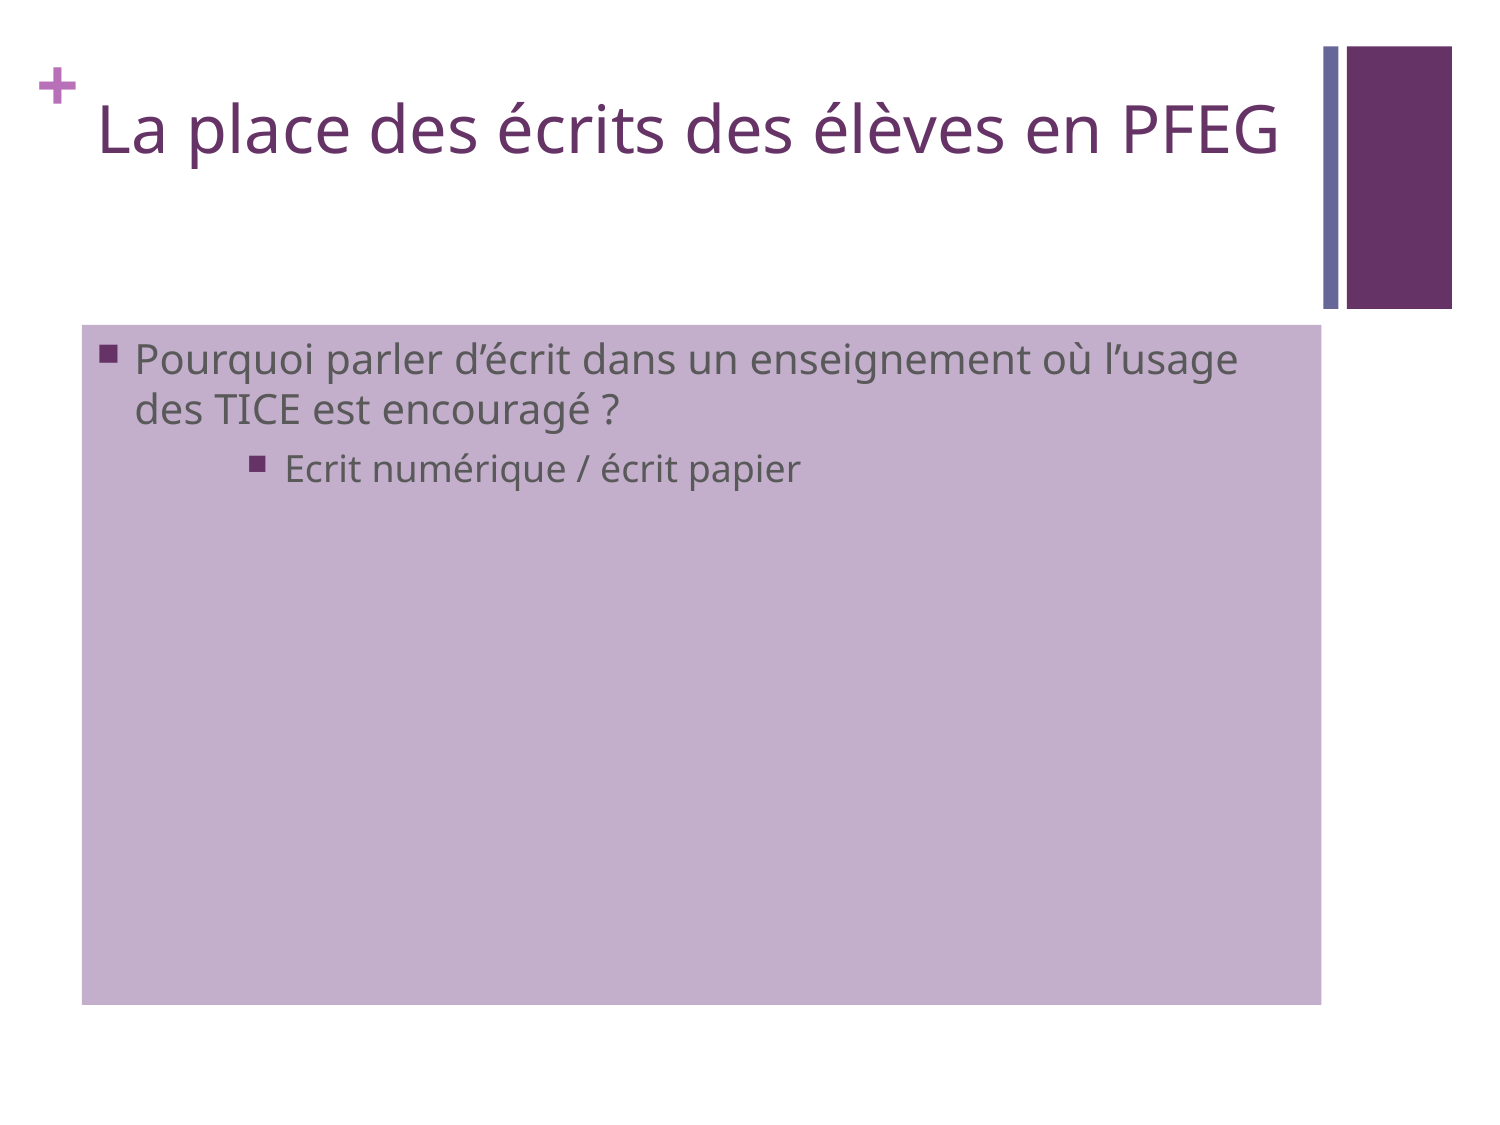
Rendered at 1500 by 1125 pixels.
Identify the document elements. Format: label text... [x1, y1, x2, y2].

title La place des écrits des élèves en PFEG [81, 79, 1322, 263]
list Pourquoi parler d’écrit dans un enseignement où l’usage des TICE est encouragé ? Ecrit numérique / écrit papier [81, 324, 1322, 1005]
